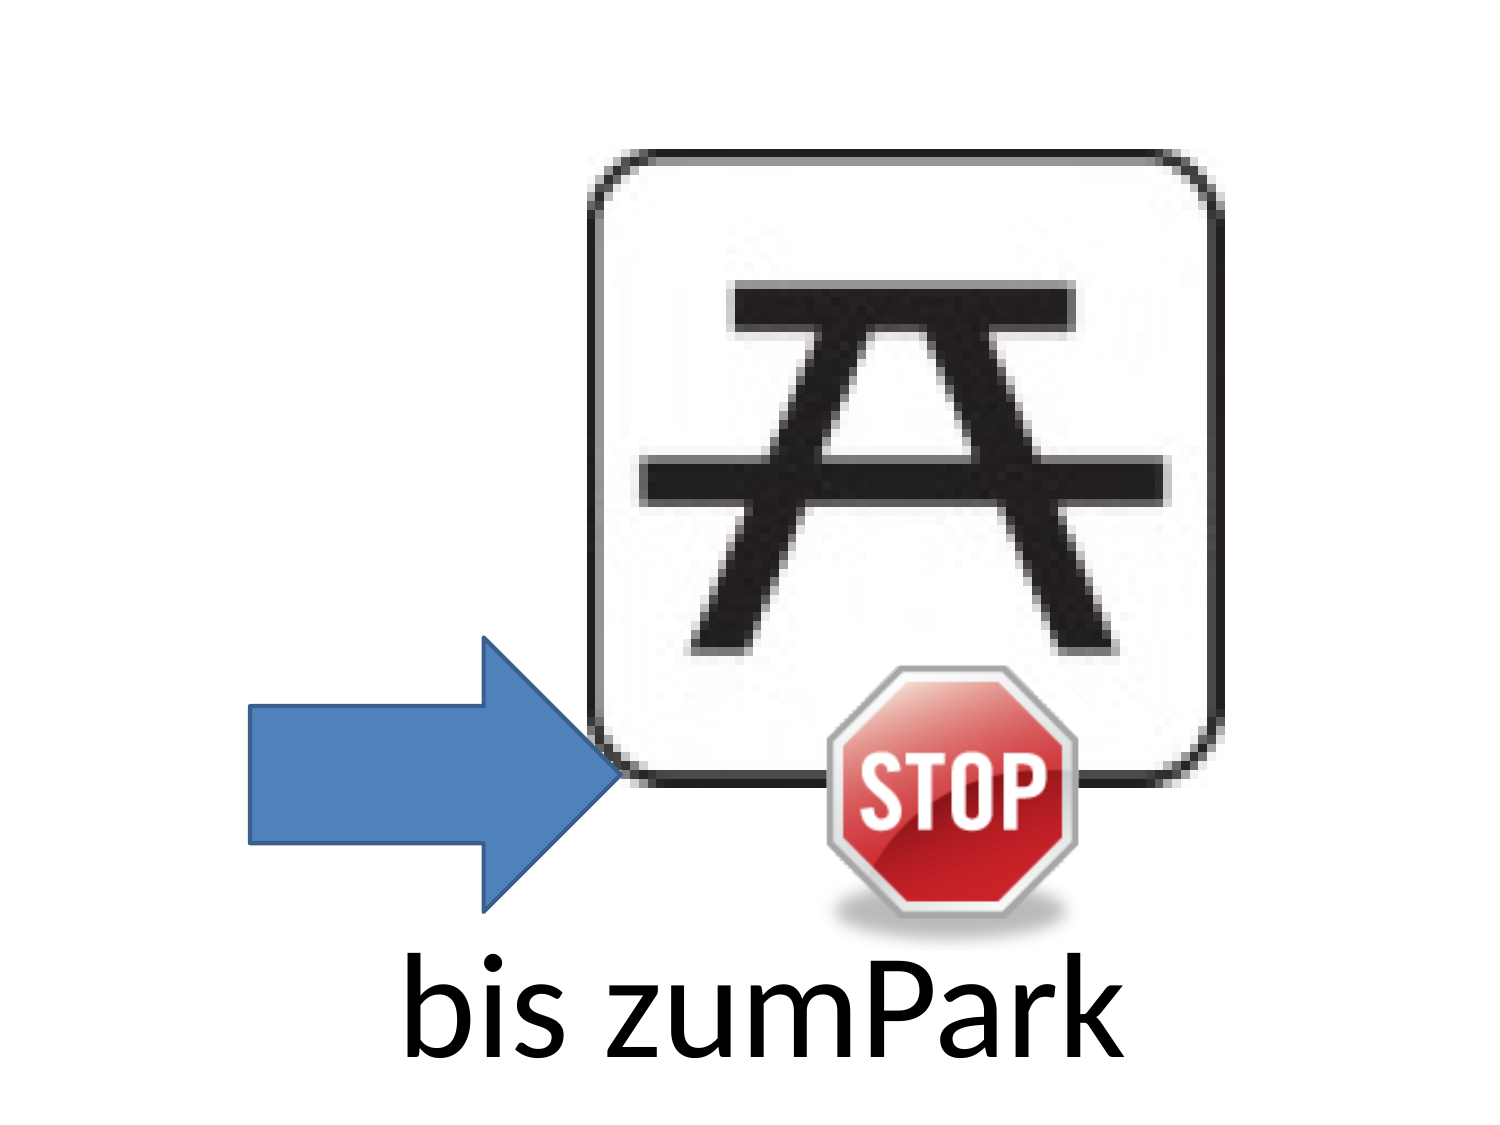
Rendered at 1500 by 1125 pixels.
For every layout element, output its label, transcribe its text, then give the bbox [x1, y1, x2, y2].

text_box [247, 635, 602, 899]
picture [587, 149, 1226, 951]
text_box bis zumPark [0, 899, 1500, 1095]
